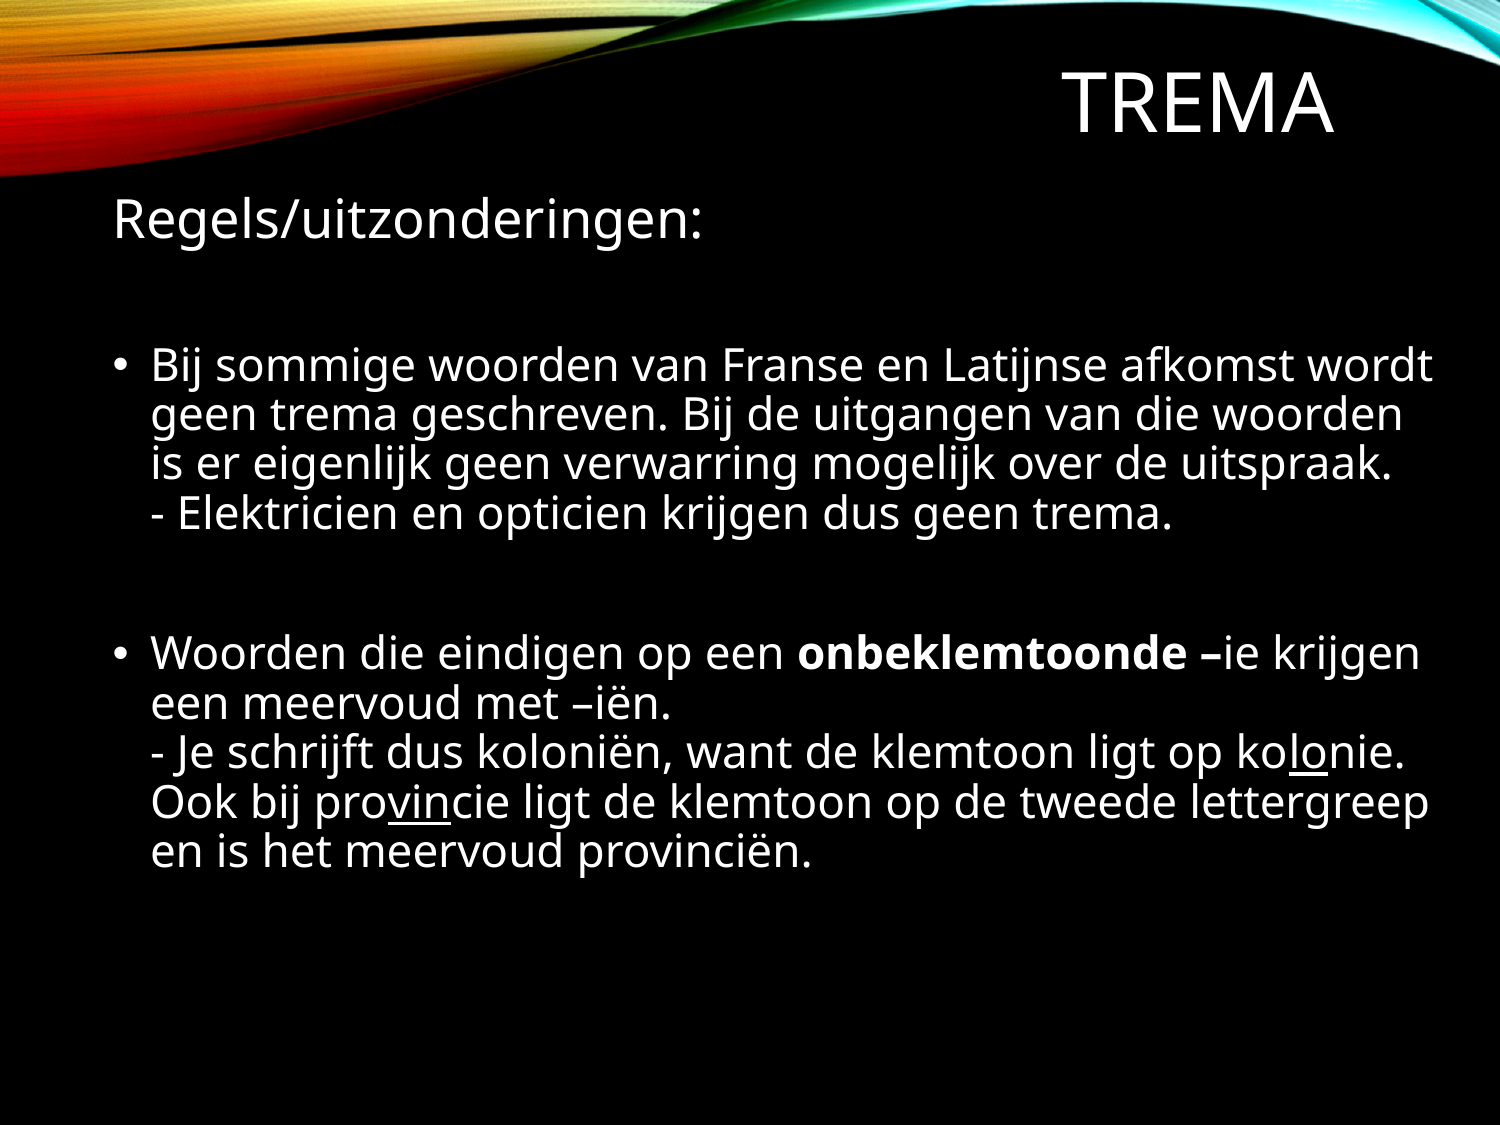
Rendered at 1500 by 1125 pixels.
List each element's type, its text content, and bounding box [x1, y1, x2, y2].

picture [0, 0, 324, 178]
picture [1371, 0, 1500, 178]
list Regels/uitzonderingen: Bij sommige woorden van Franse en Latijnse afkomst wordt geen trema geschreven. Bij de uitgangen van die woorden is er eigenlijk geen verwarring mogelijk over de uitspraak. - Elektricien en opticien krijgen dus geen trema. Woorden die eindigen op een onbeklemtoonde –ie krijgen een meervoud met –iën. - Je schrijft dus koloniën, want de klemtoon ligt op kolonie. Ook bij provincie ligt de klemtoon op de tweede lettergreep en is het meervoud provinciën. [97, 184, 1459, 1028]
title Trema [324, 0, 1371, 184]
